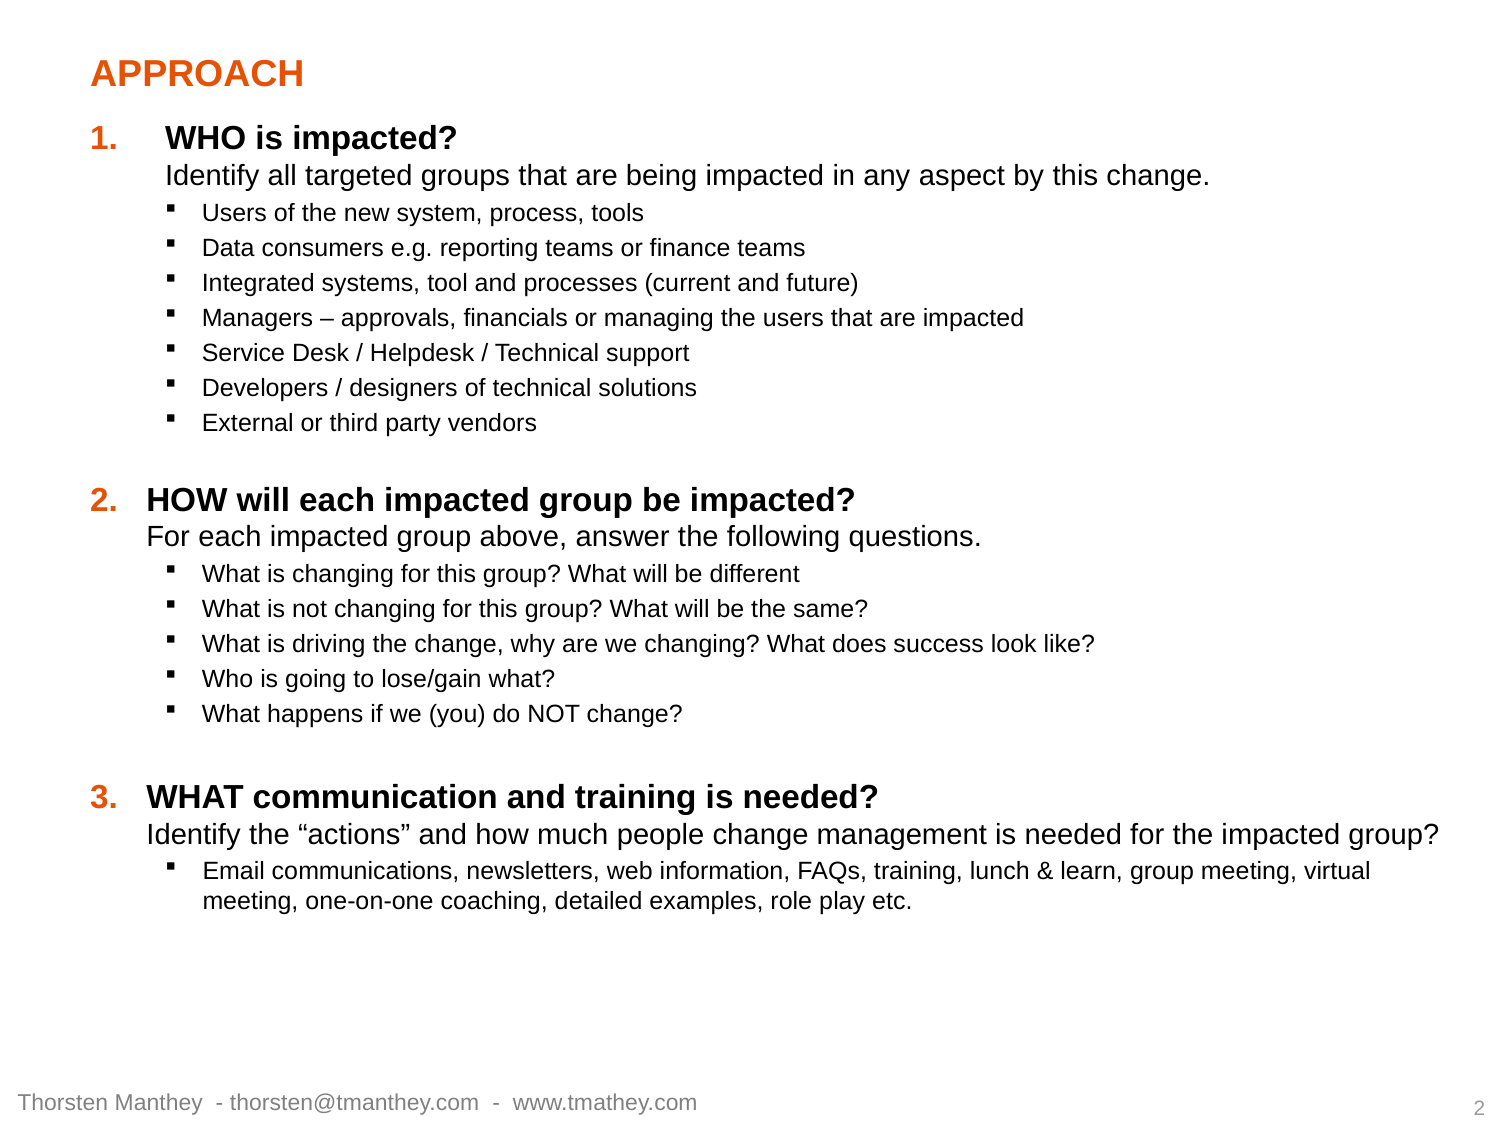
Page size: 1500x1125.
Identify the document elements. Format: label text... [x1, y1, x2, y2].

slide_number 2 [1149, 1087, 1500, 1123]
text_box Thorsten Manthey - thorsten@tmanthey.com - www.tmathey.com [2, 1080, 714, 1123]
list WHO is impacted? Identify all targeted groups that are being impacted in any aspect by this change. Users of the new system, process, tools Data consumers e.g. reporting teams or finance teams Integrated systems, tool and processes (current and future) Managers – approvals, financials or managing the users that are impacted Service Desk / Helpdesk / Technical support Developers / designers of technical solutions External or third party vendors HOW will each impacted group be impacted? For each impacted group above, answer the following questions. What is changing for this group? What will be different What is not changing for this group? What will be the same? What is driving the change, why are we changing? What does success look like? Who is going to lose/gain what? What happens if we (you) do NOT change? WHAT communication and training is needed? Identify the “actions” and how much people change management is needed for the impacted group? Email communications, newsletters, web information, FAQs, training, lunch & learn, group meeting, virtual meeting, one-on-one coaching, detailed examples, role play etc. [74, 108, 1458, 1071]
title Approach [75, 45, 1426, 233]
